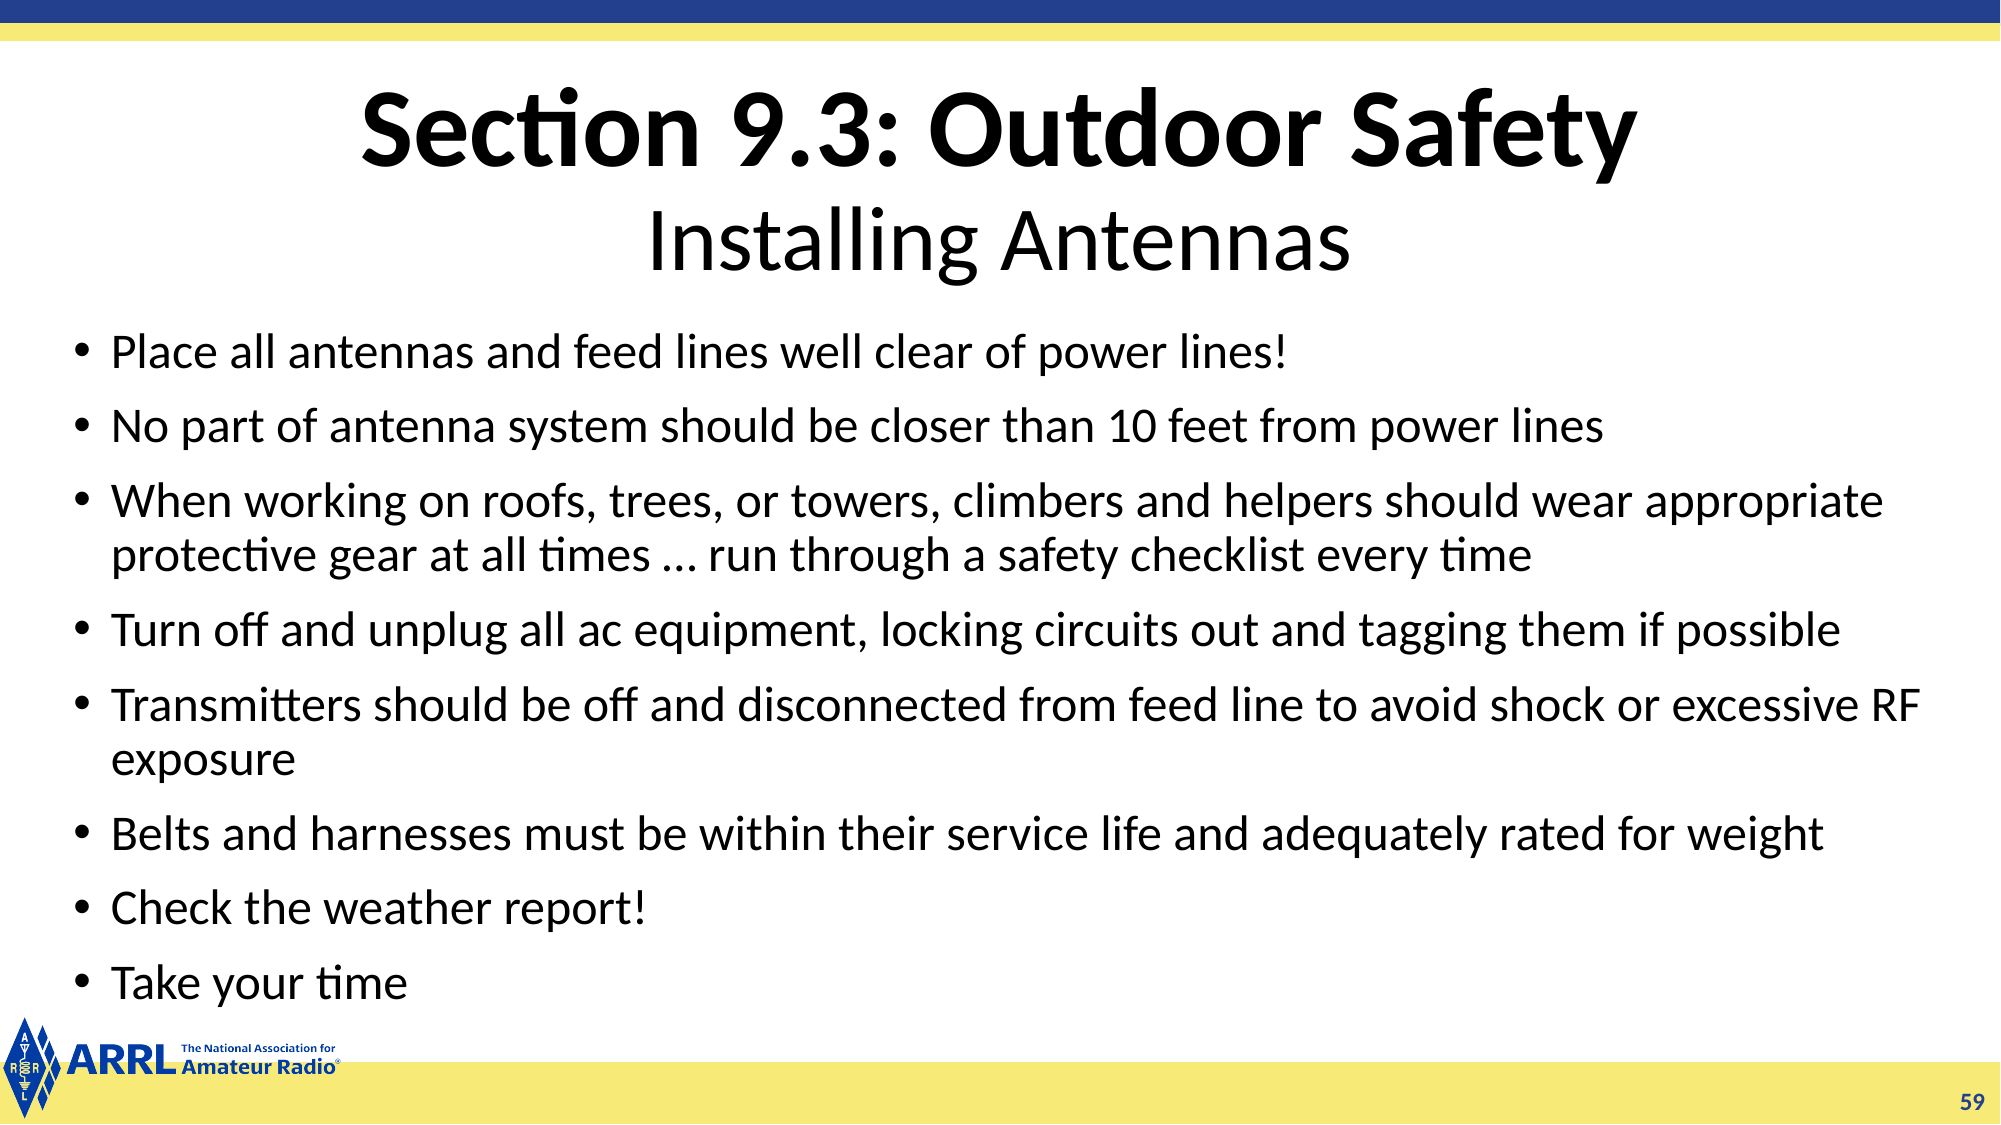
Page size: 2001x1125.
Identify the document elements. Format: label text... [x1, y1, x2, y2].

title Section 9.3: Outdoor Safety Installing Antennas [137, 41, 1863, 317]
picture [1, 1015, 342, 1121]
list Place all antennas and feed lines well clear of power lines! No part of antenna system should be closer than 10 feet from power lines When working on roofs, trees, or towers, climbers and helpers should wear appropriate protective gear at all times … run through a safety checklist every time Turn off and unplug all ac equipment, locking circuits out and tagging them if possible Transmitters should be off and disconnected from feed line to avoid shock or excessive RF exposure Belts and harnesses must be within their service life and adequately rated for weight Check the weather report! Take your time [58, 317, 1971, 1036]
